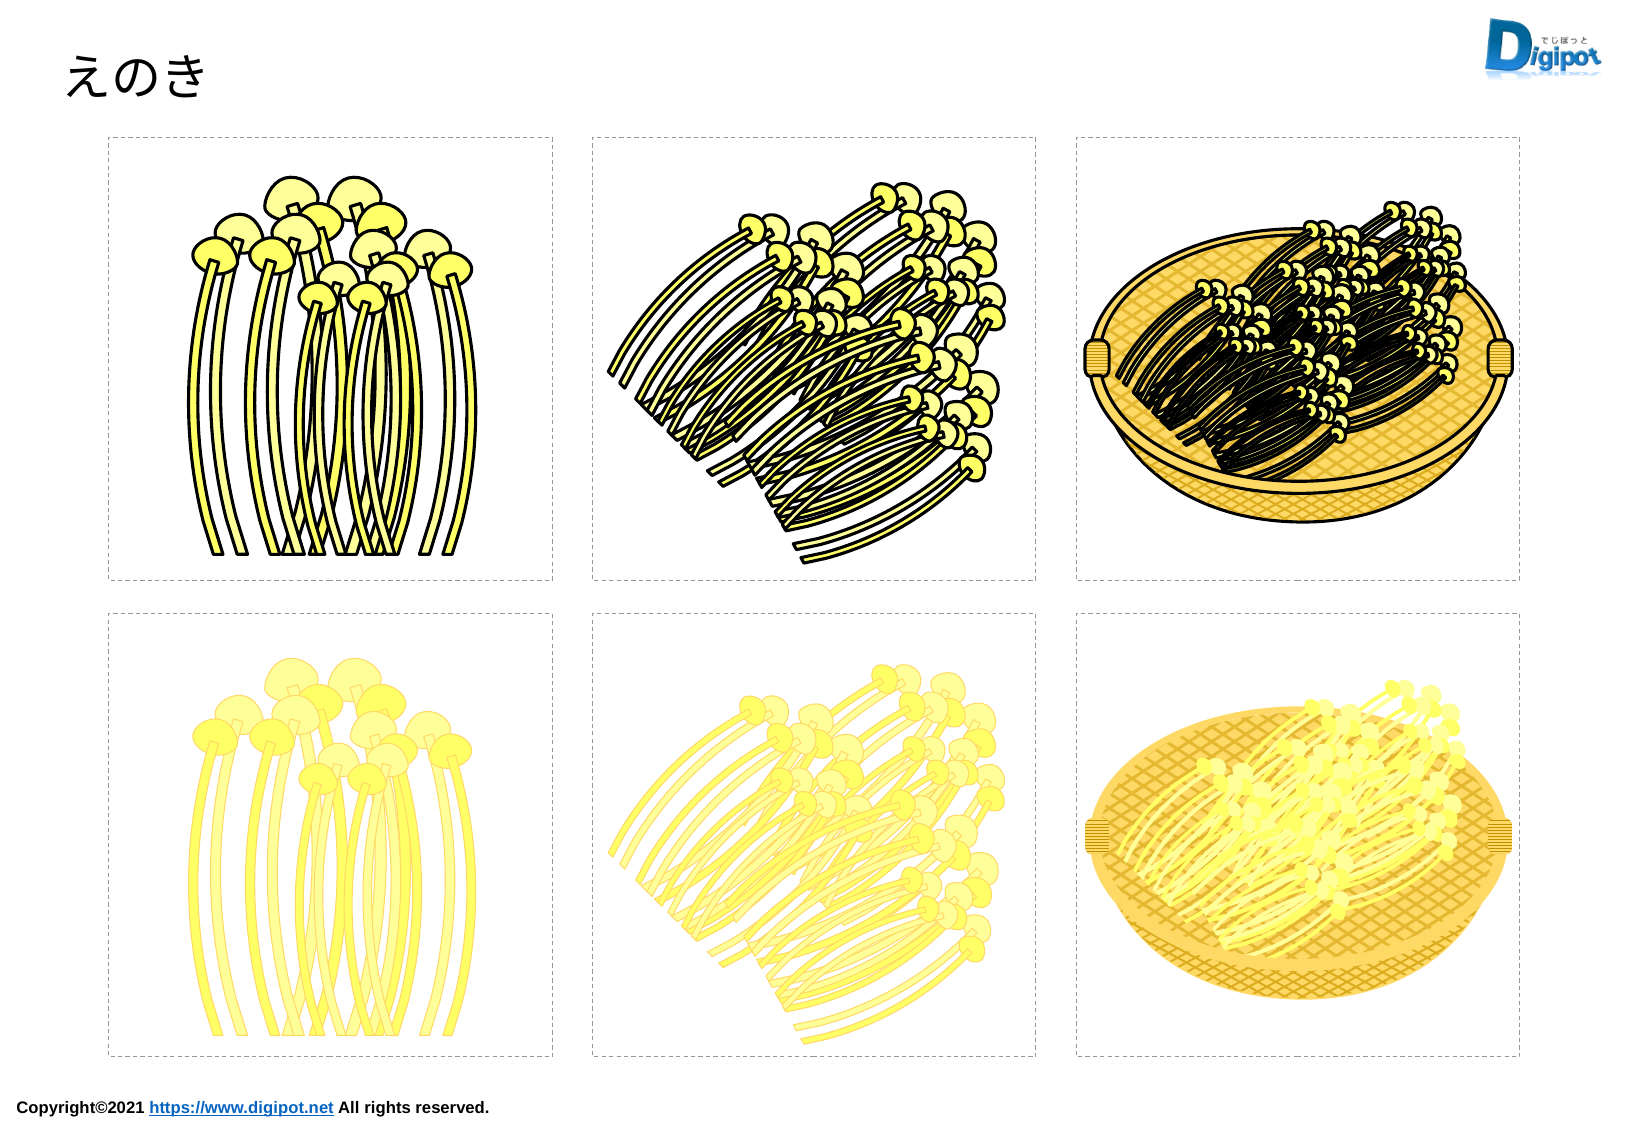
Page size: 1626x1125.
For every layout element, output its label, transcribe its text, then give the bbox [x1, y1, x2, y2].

text_box えのき [47, 38, 226, 113]
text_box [1084, 695, 1513, 1000]
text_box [188, 658, 476, 1036]
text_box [627, 208, 1017, 527]
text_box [627, 689, 1017, 1009]
picture [1485, 18, 1602, 82]
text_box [1084, 217, 1513, 523]
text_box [188, 177, 476, 555]
